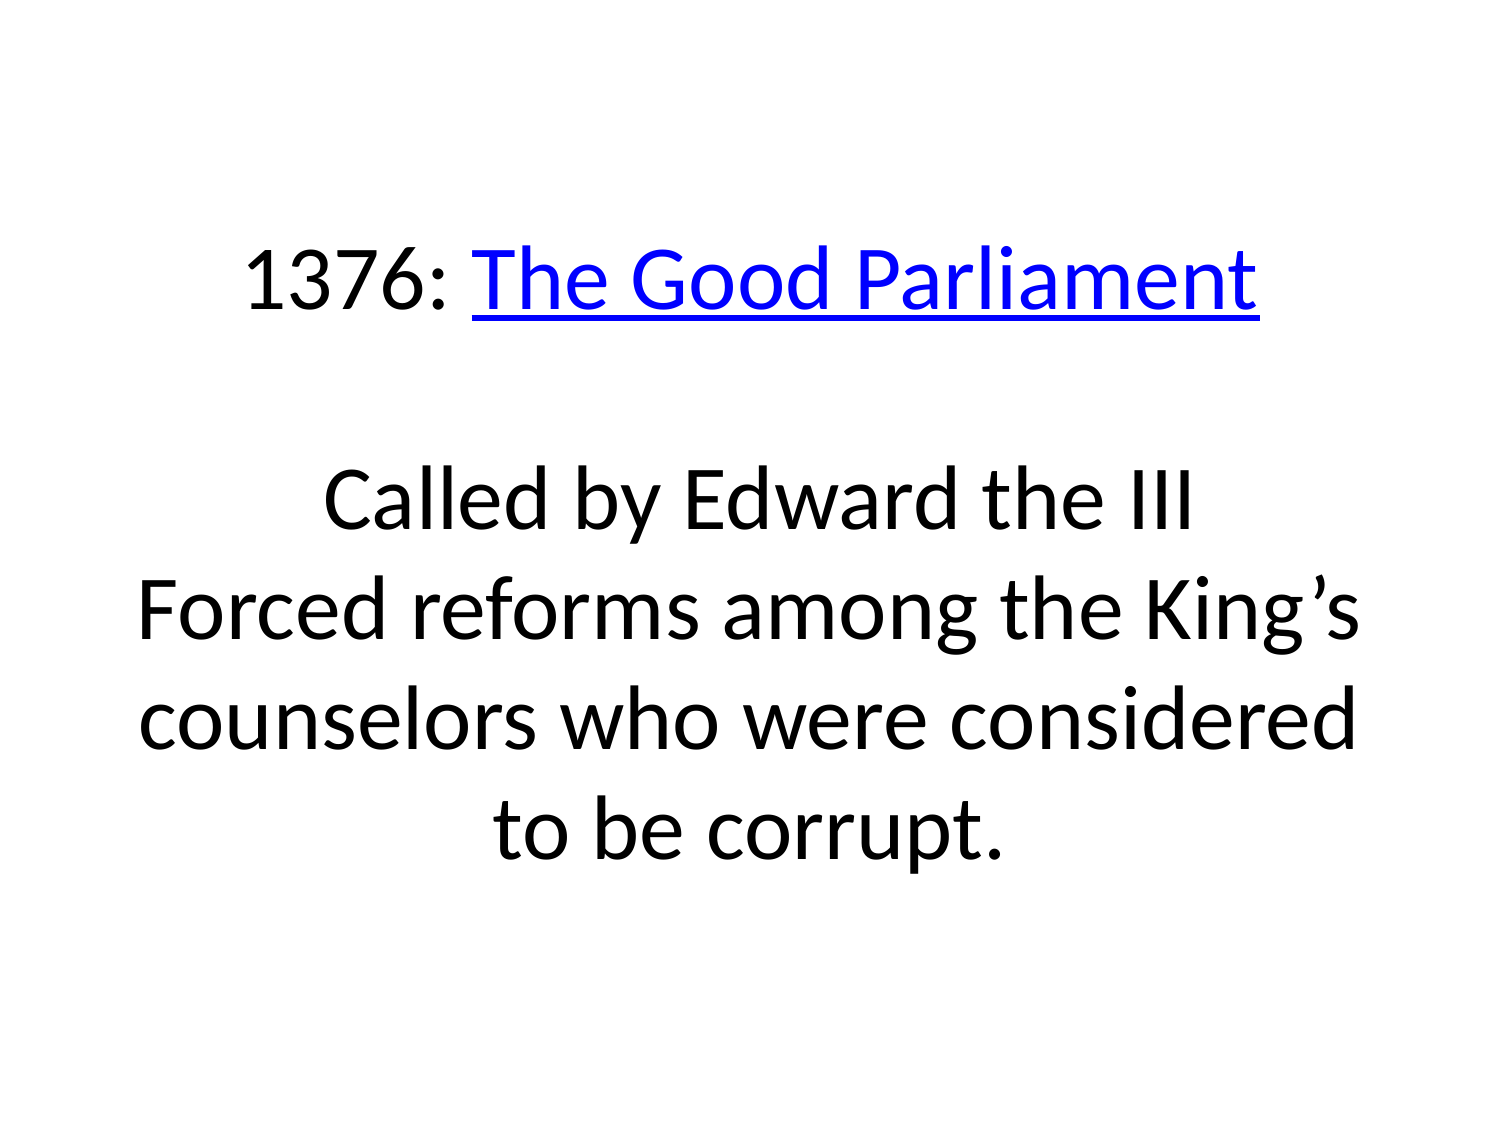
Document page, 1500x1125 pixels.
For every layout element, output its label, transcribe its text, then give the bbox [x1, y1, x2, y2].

title 1376: The Good Parliament Called by Edward the III Forced reforms among the King’s counselors who were considered to be corrupt. [74, 44, 1426, 1051]
